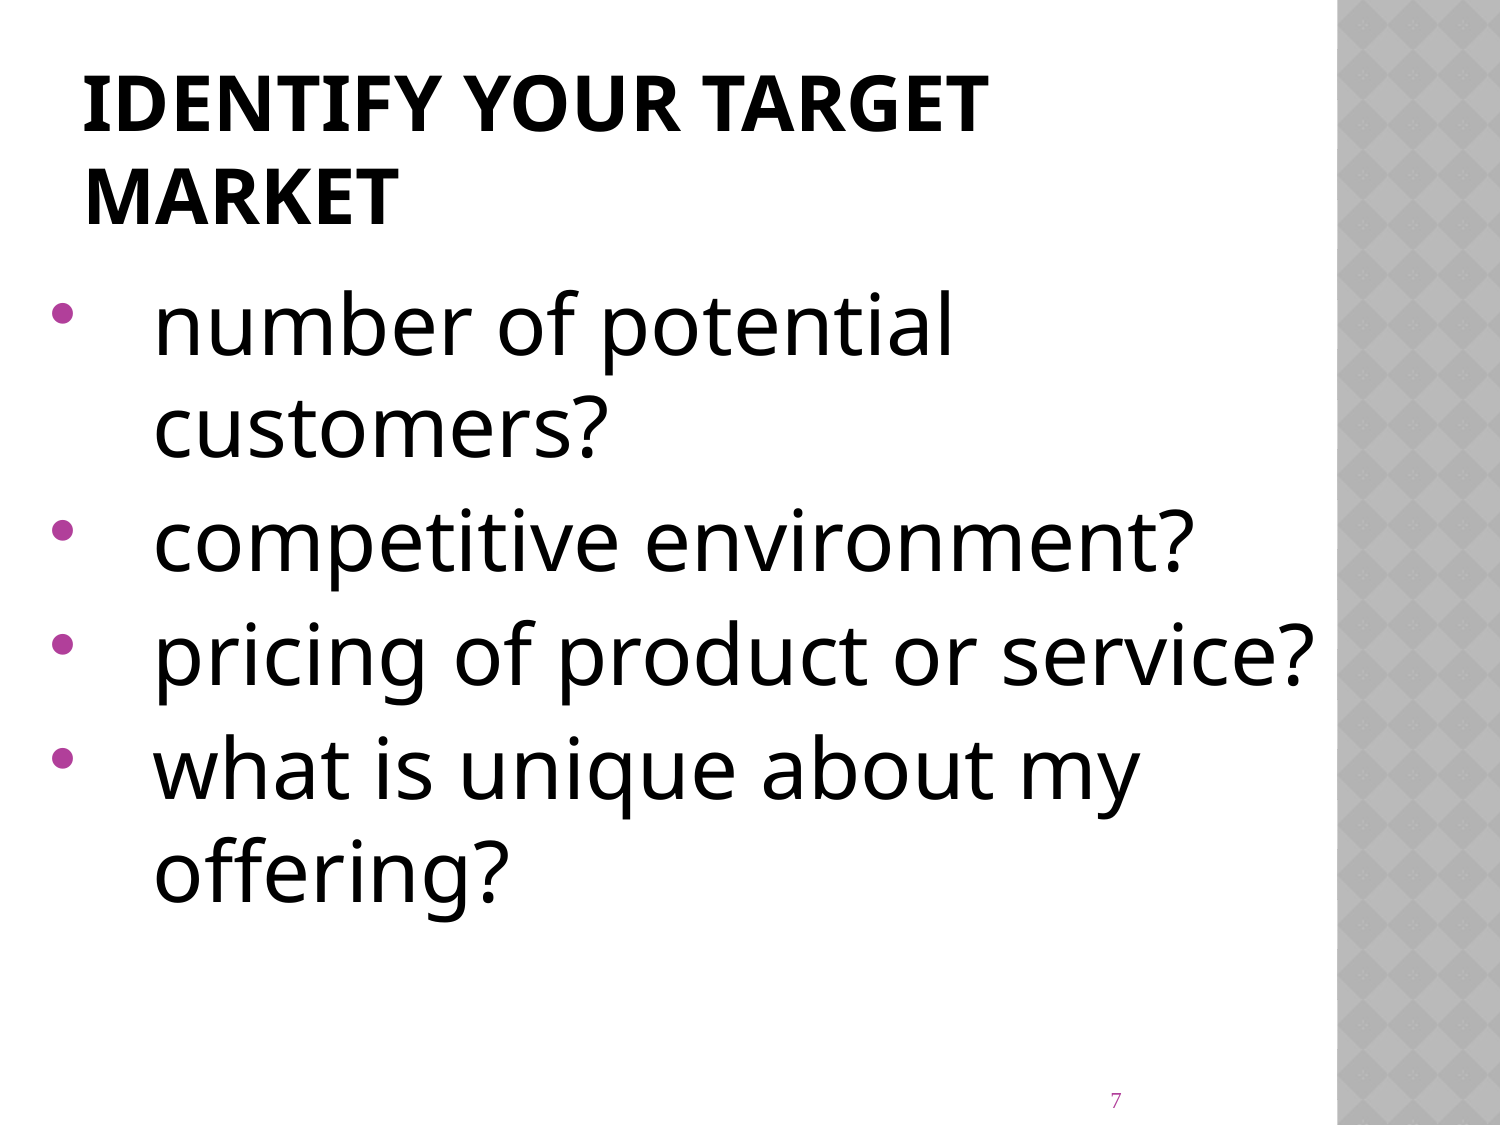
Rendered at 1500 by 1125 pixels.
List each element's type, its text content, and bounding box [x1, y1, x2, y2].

title Identify Your Target Market [75, 52, 1263, 240]
slide_number 7 [1025, 1075, 1122, 1113]
list number of potential customers? competitive environment? pricing of product or service? what is unique about my offering? [37, 262, 1338, 1005]
